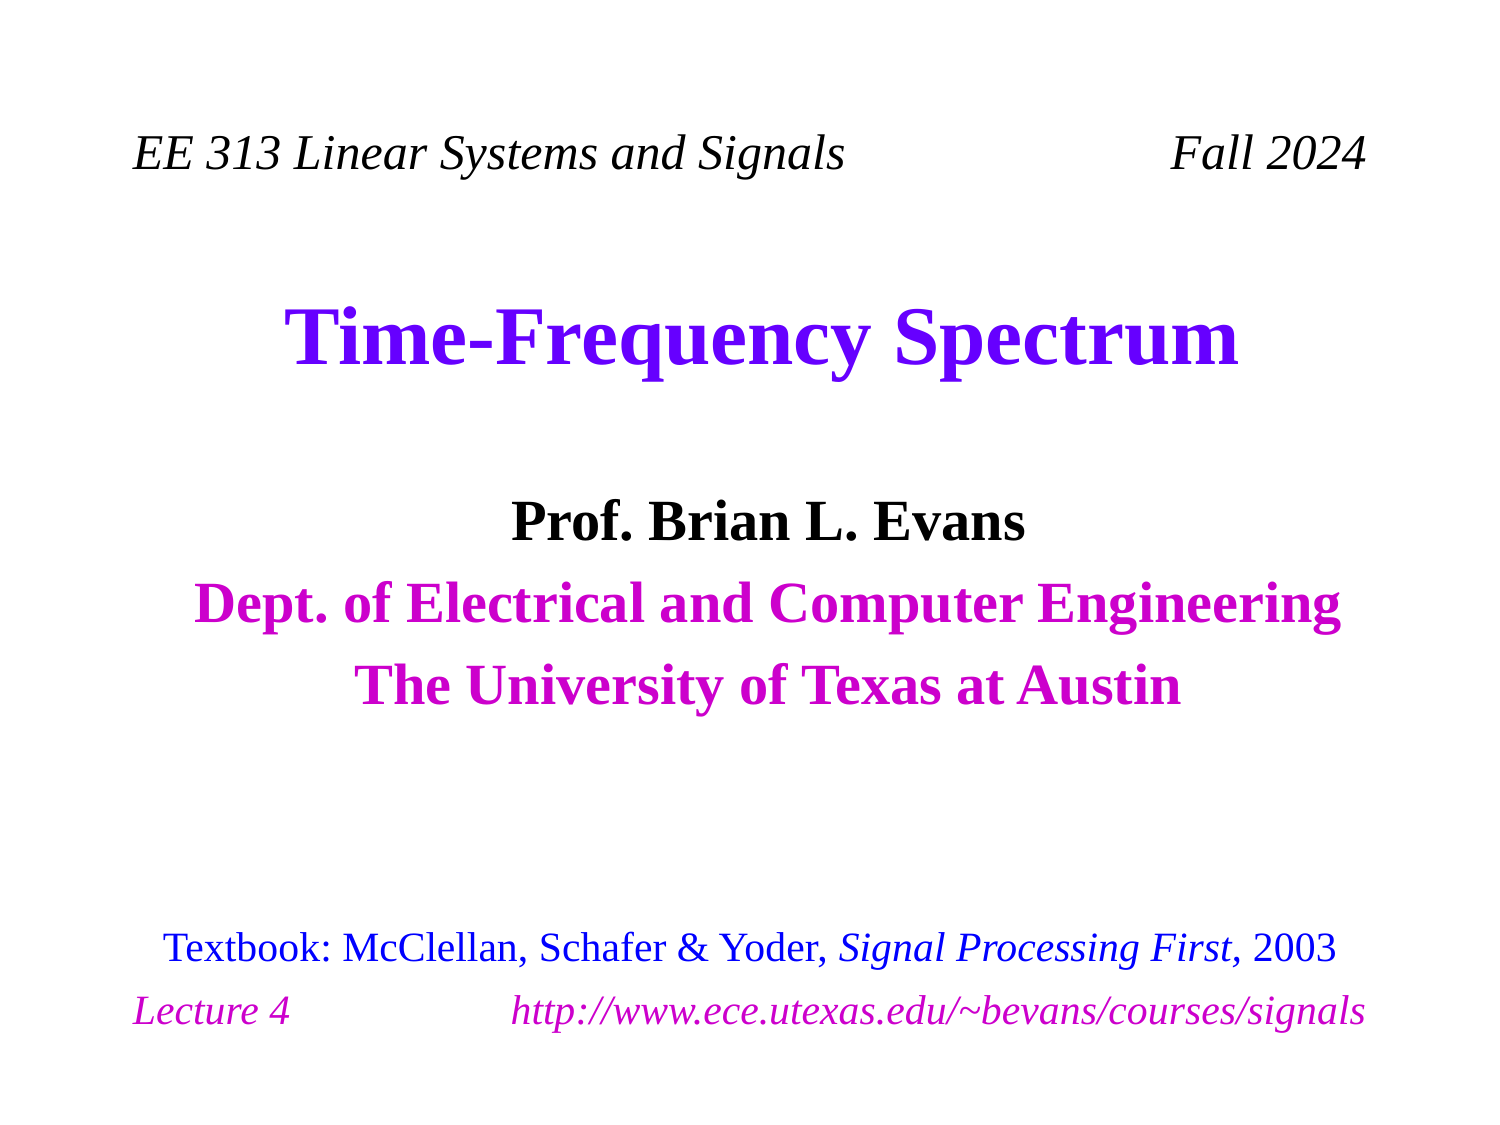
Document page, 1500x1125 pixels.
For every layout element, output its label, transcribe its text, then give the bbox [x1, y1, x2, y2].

subtitle Prof. Brian L. Evans Dept. of Electrical and Computer Engineering The University of Texas at Austin [137, 474, 1400, 763]
text_box Textbook: McClellan, Schafer & Yoder, Signal Processing First, 2003 [0, 912, 1500, 978]
text_box EE 313 Linear Systems and Signals Fall 2024 [0, 112, 1500, 188]
title Time-Frequency Spectrum [125, 237, 1400, 425]
text_box Lecture 4 http://www.ece.utexas.edu/~bevans/courses/signals [0, 978, 1500, 1040]
